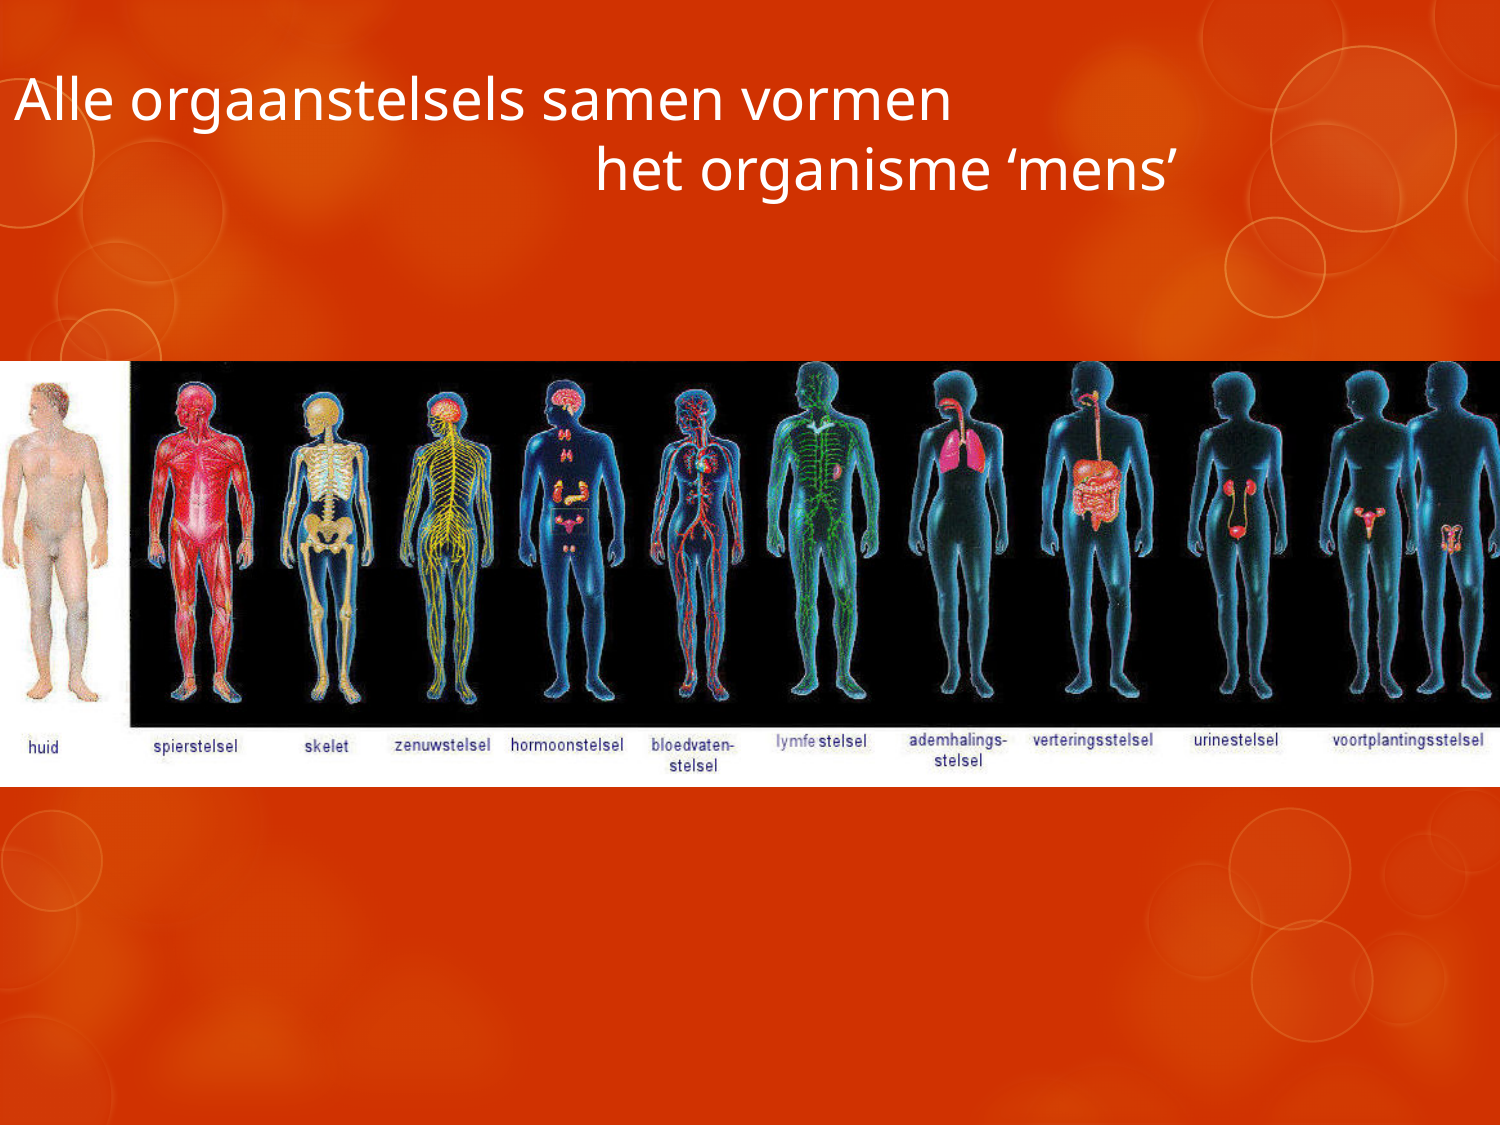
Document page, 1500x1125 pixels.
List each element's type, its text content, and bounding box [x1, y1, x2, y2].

picture [0, 361, 1500, 787]
text_box Alle orgaanstelsels samen vormen het organisme ‘mens’ [0, 54, 1500, 210]
